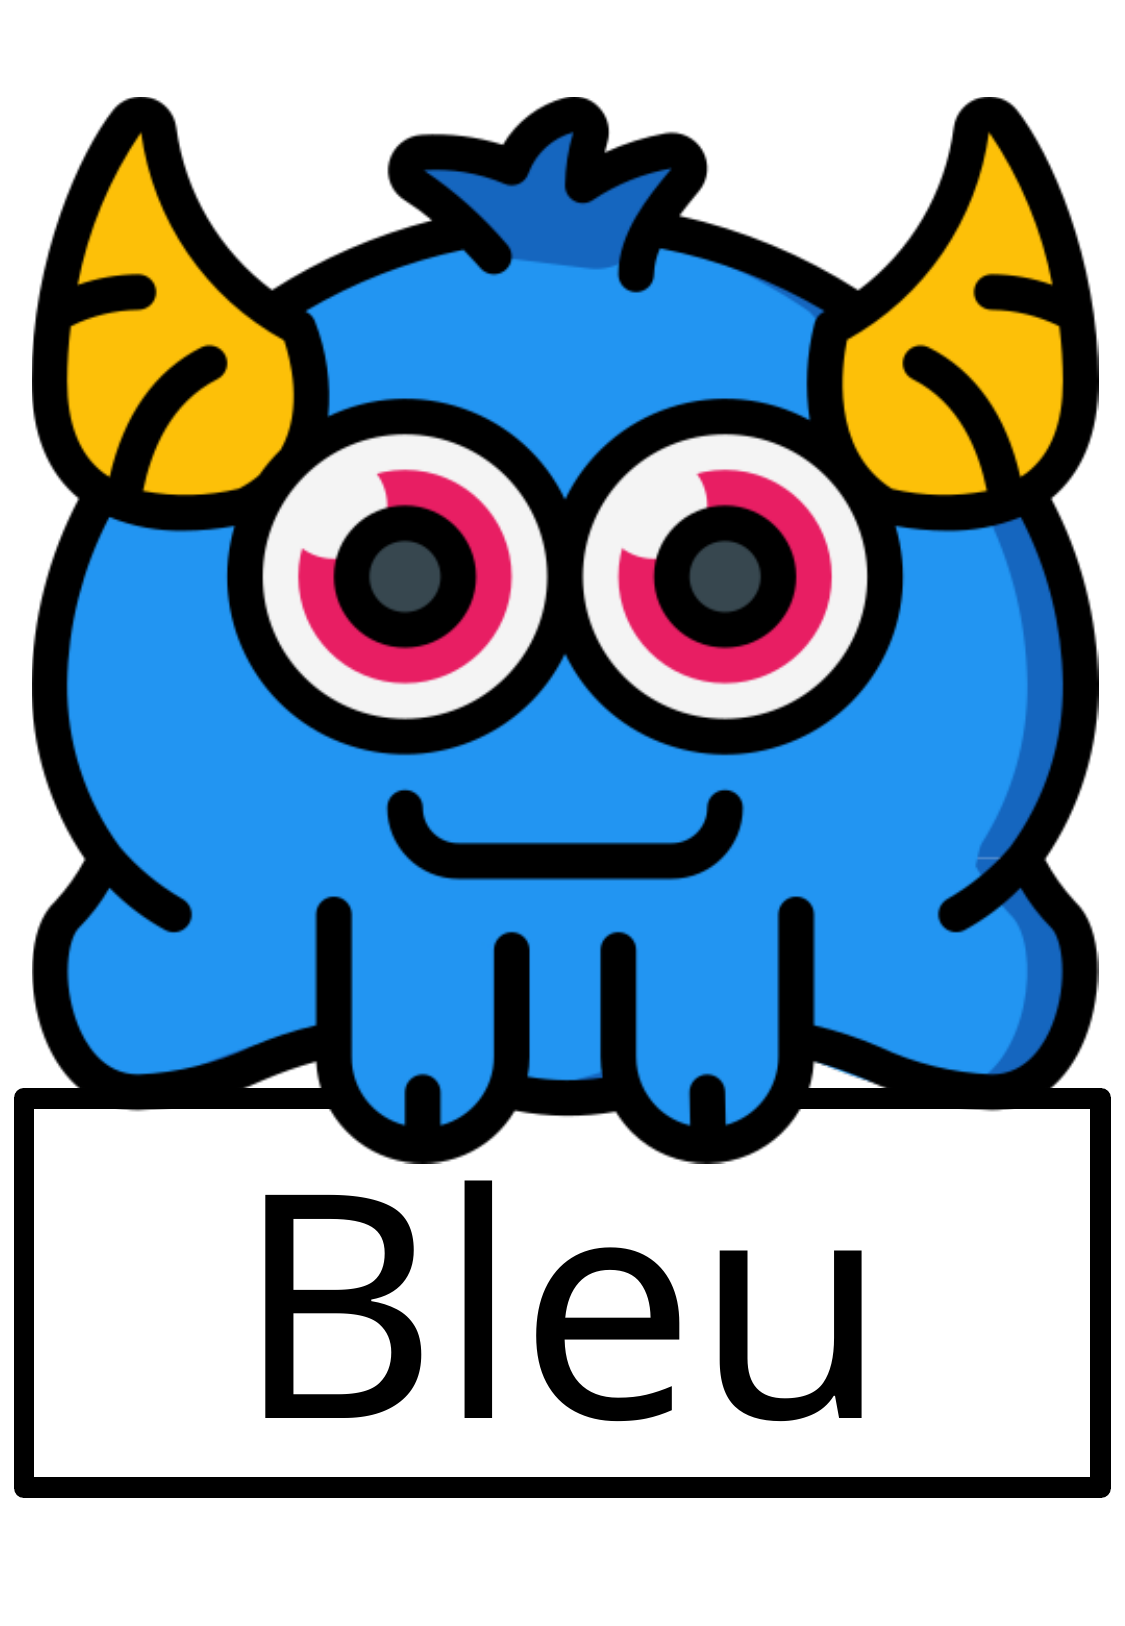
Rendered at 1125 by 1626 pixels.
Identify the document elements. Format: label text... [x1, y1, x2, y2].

text_box Bleu [24, 1098, 1101, 1488]
picture [32, 96, 1099, 1164]
